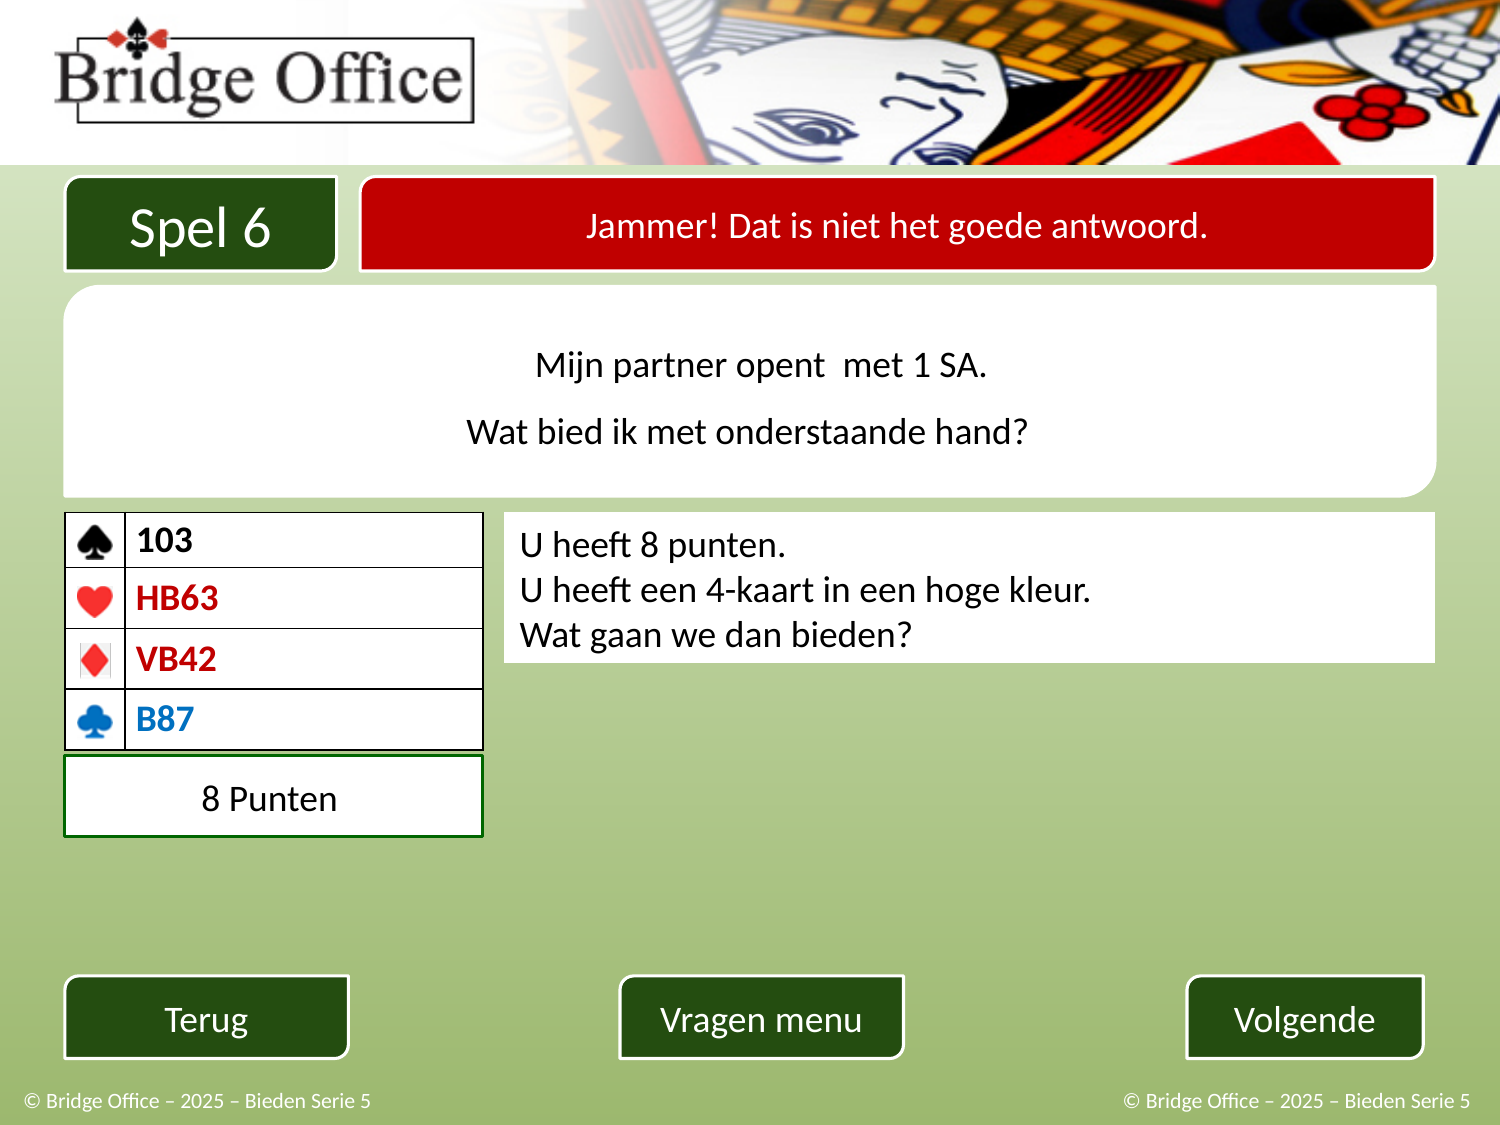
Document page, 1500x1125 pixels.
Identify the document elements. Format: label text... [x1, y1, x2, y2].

text_box Mijn partner opent met 1 SA. [508, 332, 1015, 393]
text_box [63, 284, 1437, 498]
table_cell HB63 [126, 568, 482, 628]
text_box Volgende [1185, 974, 1425, 1061]
text_box Terug [63, 974, 350, 1061]
picture [77, 643, 114, 679]
table_cell VB42 [126, 629, 482, 688]
text_box U heeft 8 punten. U heeft een 4-kaart in een hoge kleur. Wat gaan we dan bieden? [504, 512, 1435, 663]
picture [0, 0, 1500, 166]
text_box © Bridge Office – 2025 – Bieden Serie 5 [8, 1079, 393, 1121]
text_box Spel 6 [63, 179, 339, 273]
table_cell [66, 568, 124, 628]
picture [77, 585, 114, 618]
text_box © Bridge Office – 2025 – Bieden Serie 5 [1107, 1079, 1500, 1121]
text_box Wat bied ik met onderstaande hand? [451, 399, 1072, 460]
table_header 103 [126, 513, 482, 567]
picture [77, 703, 114, 740]
table_cell [66, 629, 124, 688]
text_box Vragen menu [618, 974, 906, 1061]
table_header [66, 513, 124, 567]
table_cell B87 [126, 690, 482, 749]
picture [77, 524, 114, 561]
text_box Jammer! Dat is niet het goede antwoord. [358, 179, 1437, 273]
table_cell [66, 690, 124, 749]
text_box 8 Punten [63, 754, 484, 838]
